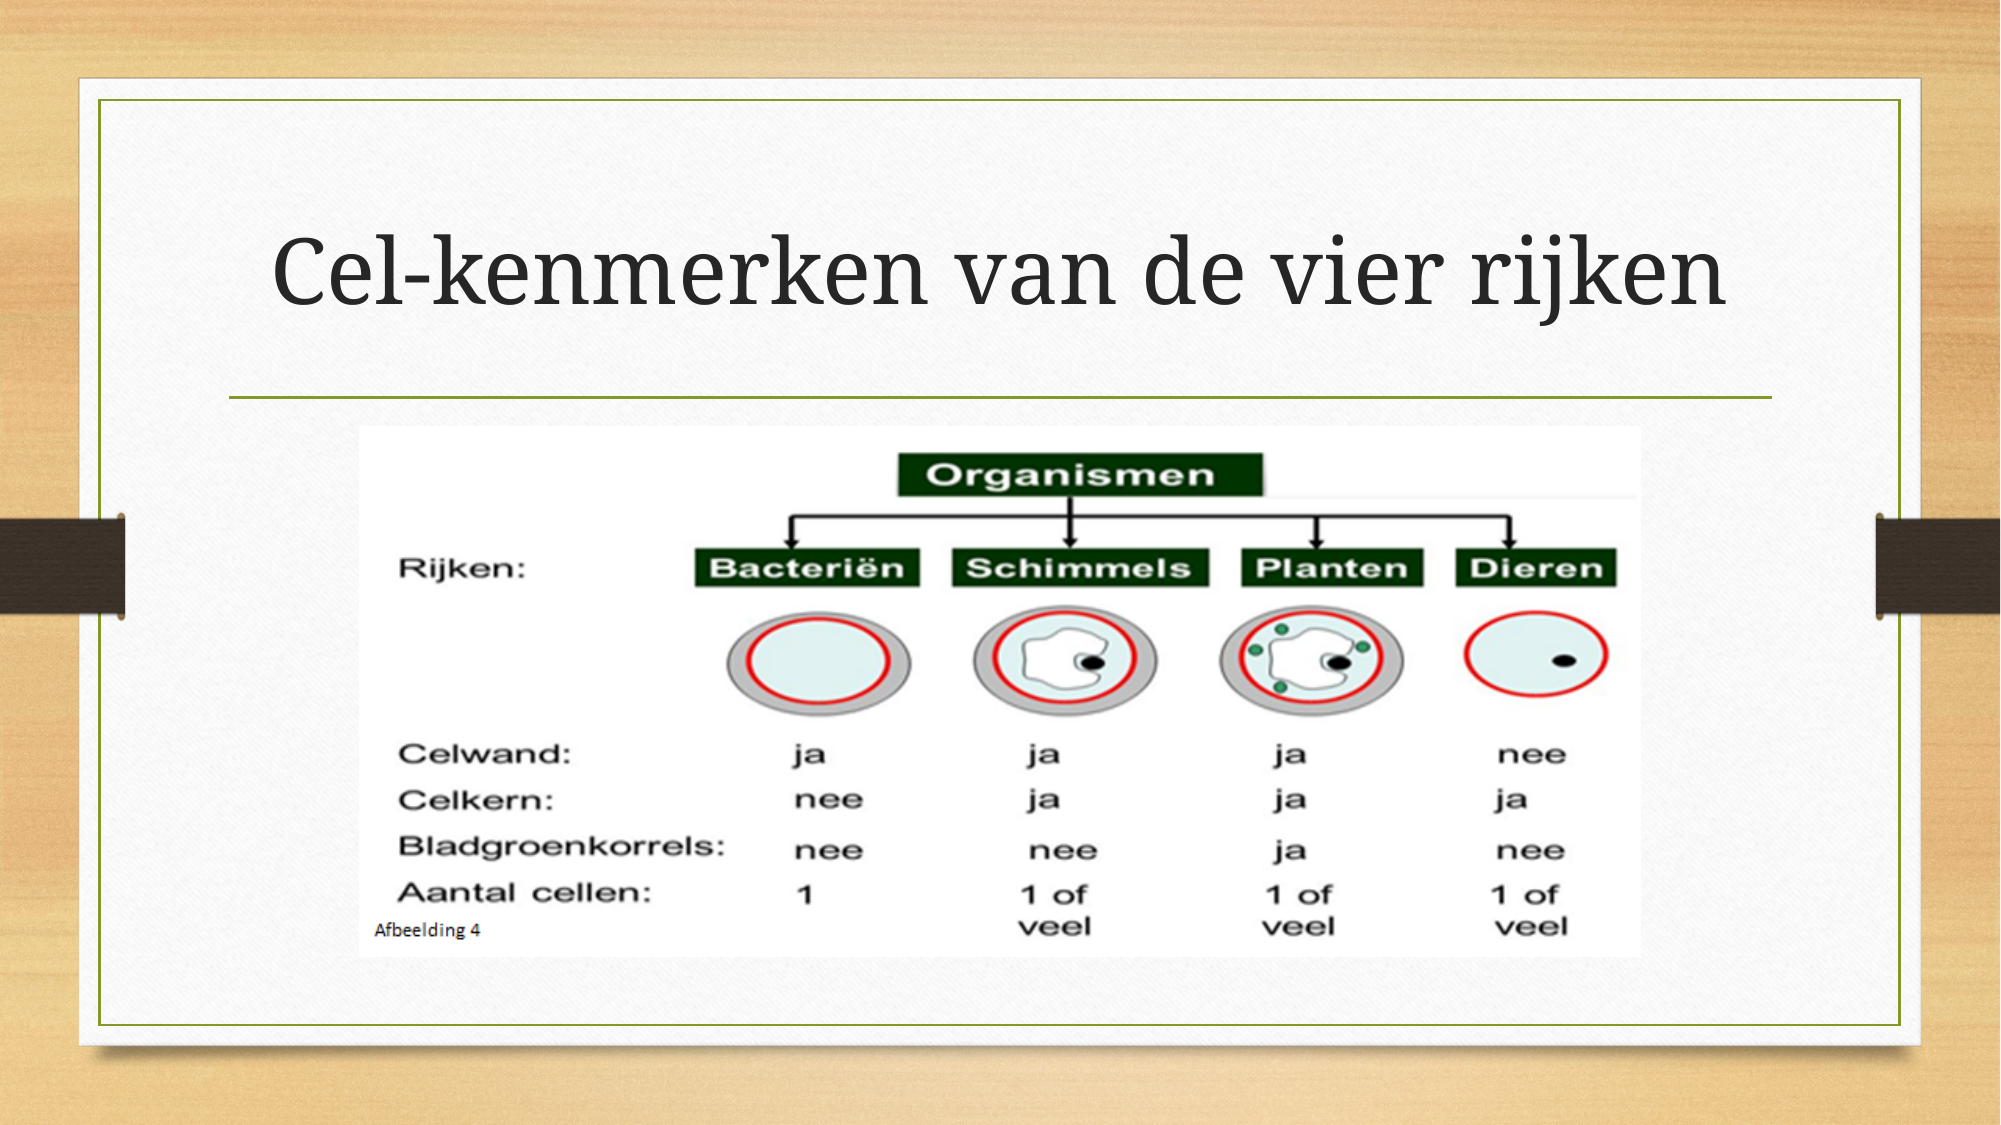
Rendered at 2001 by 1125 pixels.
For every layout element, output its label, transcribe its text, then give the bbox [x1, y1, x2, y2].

picture [0, 0, 2001, 1125]
title Cel-kenmerken van de vier rijken [212, 161, 1788, 375]
